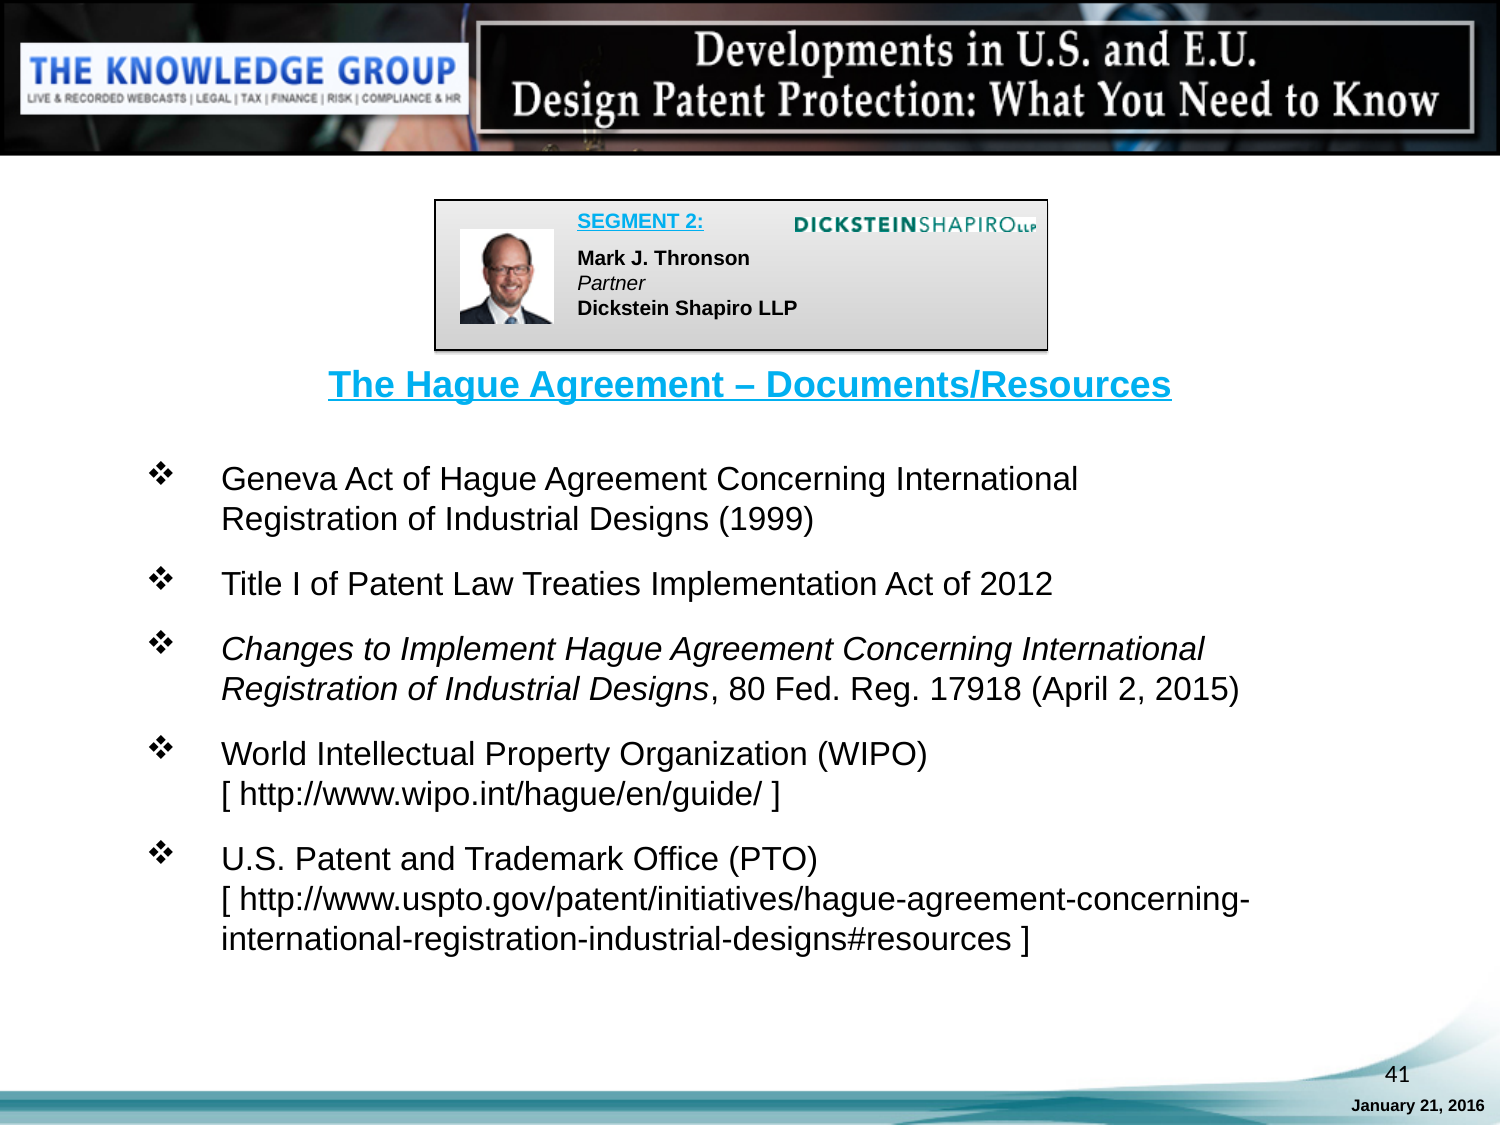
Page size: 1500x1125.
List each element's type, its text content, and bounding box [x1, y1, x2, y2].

text_box 41 [1074, 1042, 1425, 1103]
picture [0, 0, 1500, 352]
text_box The Hague Agreement – Documents/Resources [0, 352, 1500, 412]
picture [0, 412, 1500, 1125]
text_box Geneva Act of Hague Agreement Concerning International Registration of Industrial Designs (1999) Title I of Patent Law Treaties Implementation Act of 2012 Changes to Implement Hague Agreement Concerning International Registration of Industrial Designs, 80 Fed. Reg. 17918 (April 2, 2015) World Intellectual Property Organization (WIPO) [ http://www.wipo.int/hague/en/guide/ ] U.S. Patent and Trademark Office (PTO) [ http://www.uspto.gov/patent/initiatives/hague-agreement-concerning-international-registration-industrial-designs#resources ] [131, 449, 1371, 965]
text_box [435, 199, 1048, 350]
text_box January 21, 2016 [1099, 1087, 1500, 1123]
